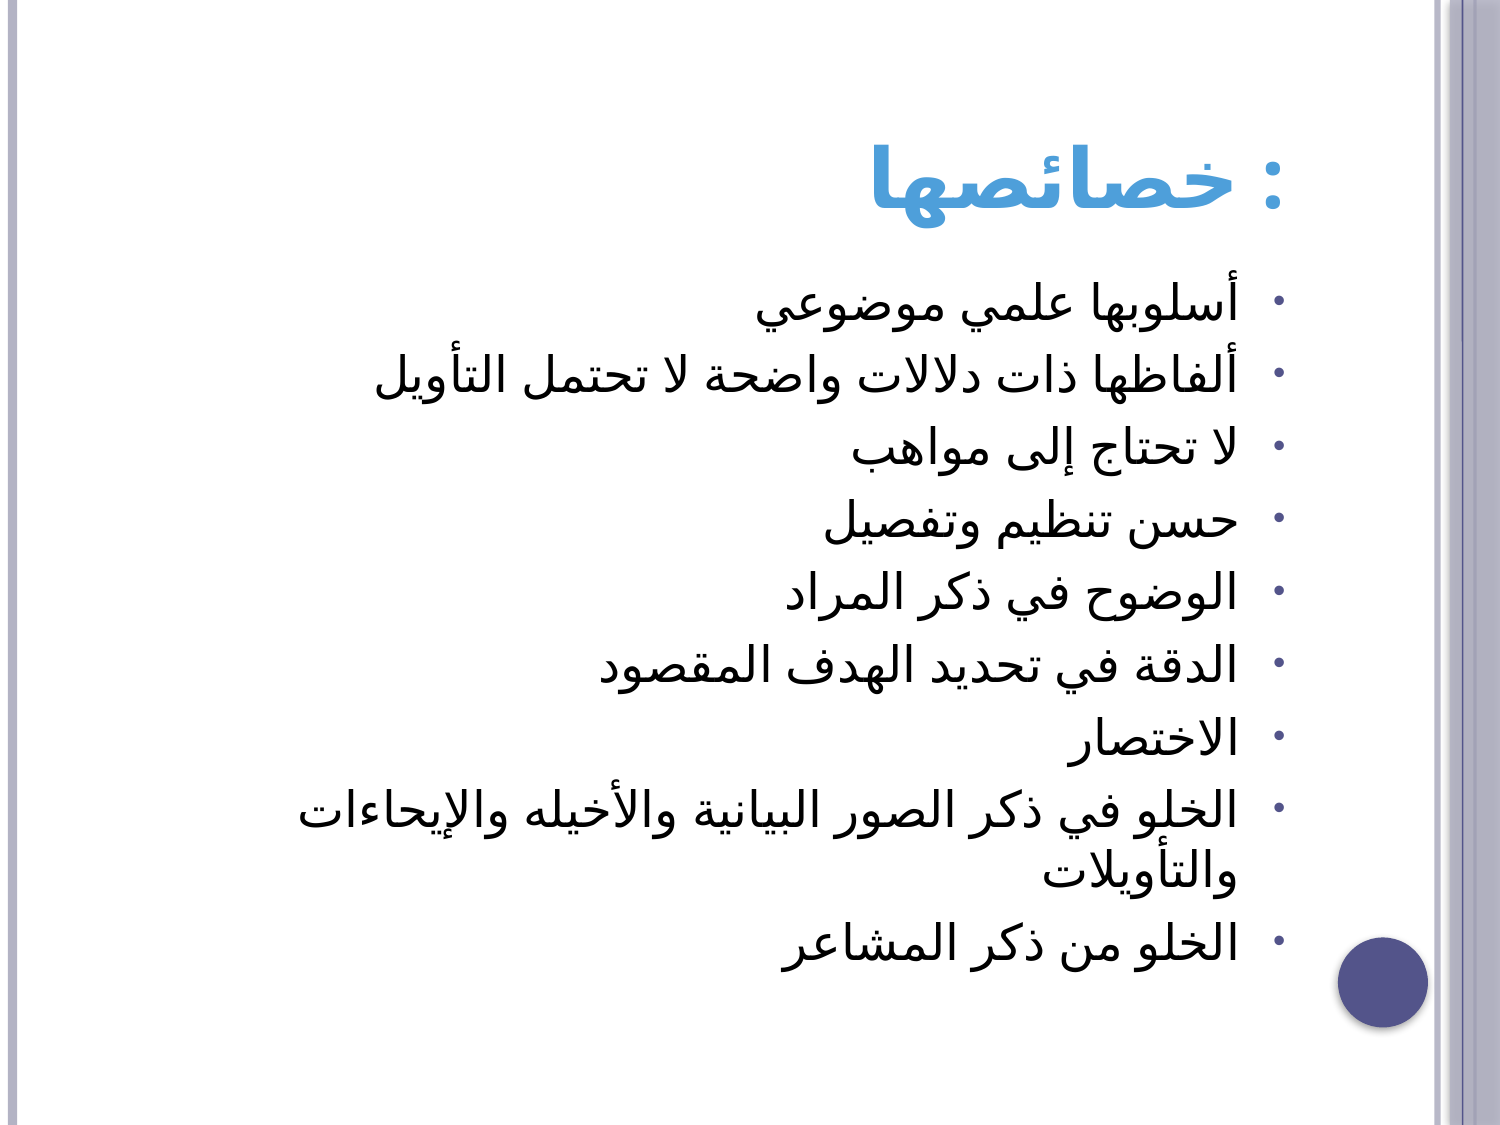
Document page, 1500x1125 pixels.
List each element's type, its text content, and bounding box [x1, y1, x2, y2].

title خصائصها : [75, 45, 1300, 233]
list أسلوبها علمي موضوعي ألفاظها ذات دلالات واضحة لا تحتمل التأويل لا تحتاج إلى مواهب حسن تنظيم وتفصيل الوضوح في ذكر المراد الدقة في تحديد الهدف المقصود الاختصار الخلو في ذكر الصور البيانية والأخيله والإيحاءات والتأويلات الخلو من ذكر المشاعر [75, 262, 1300, 1062]
